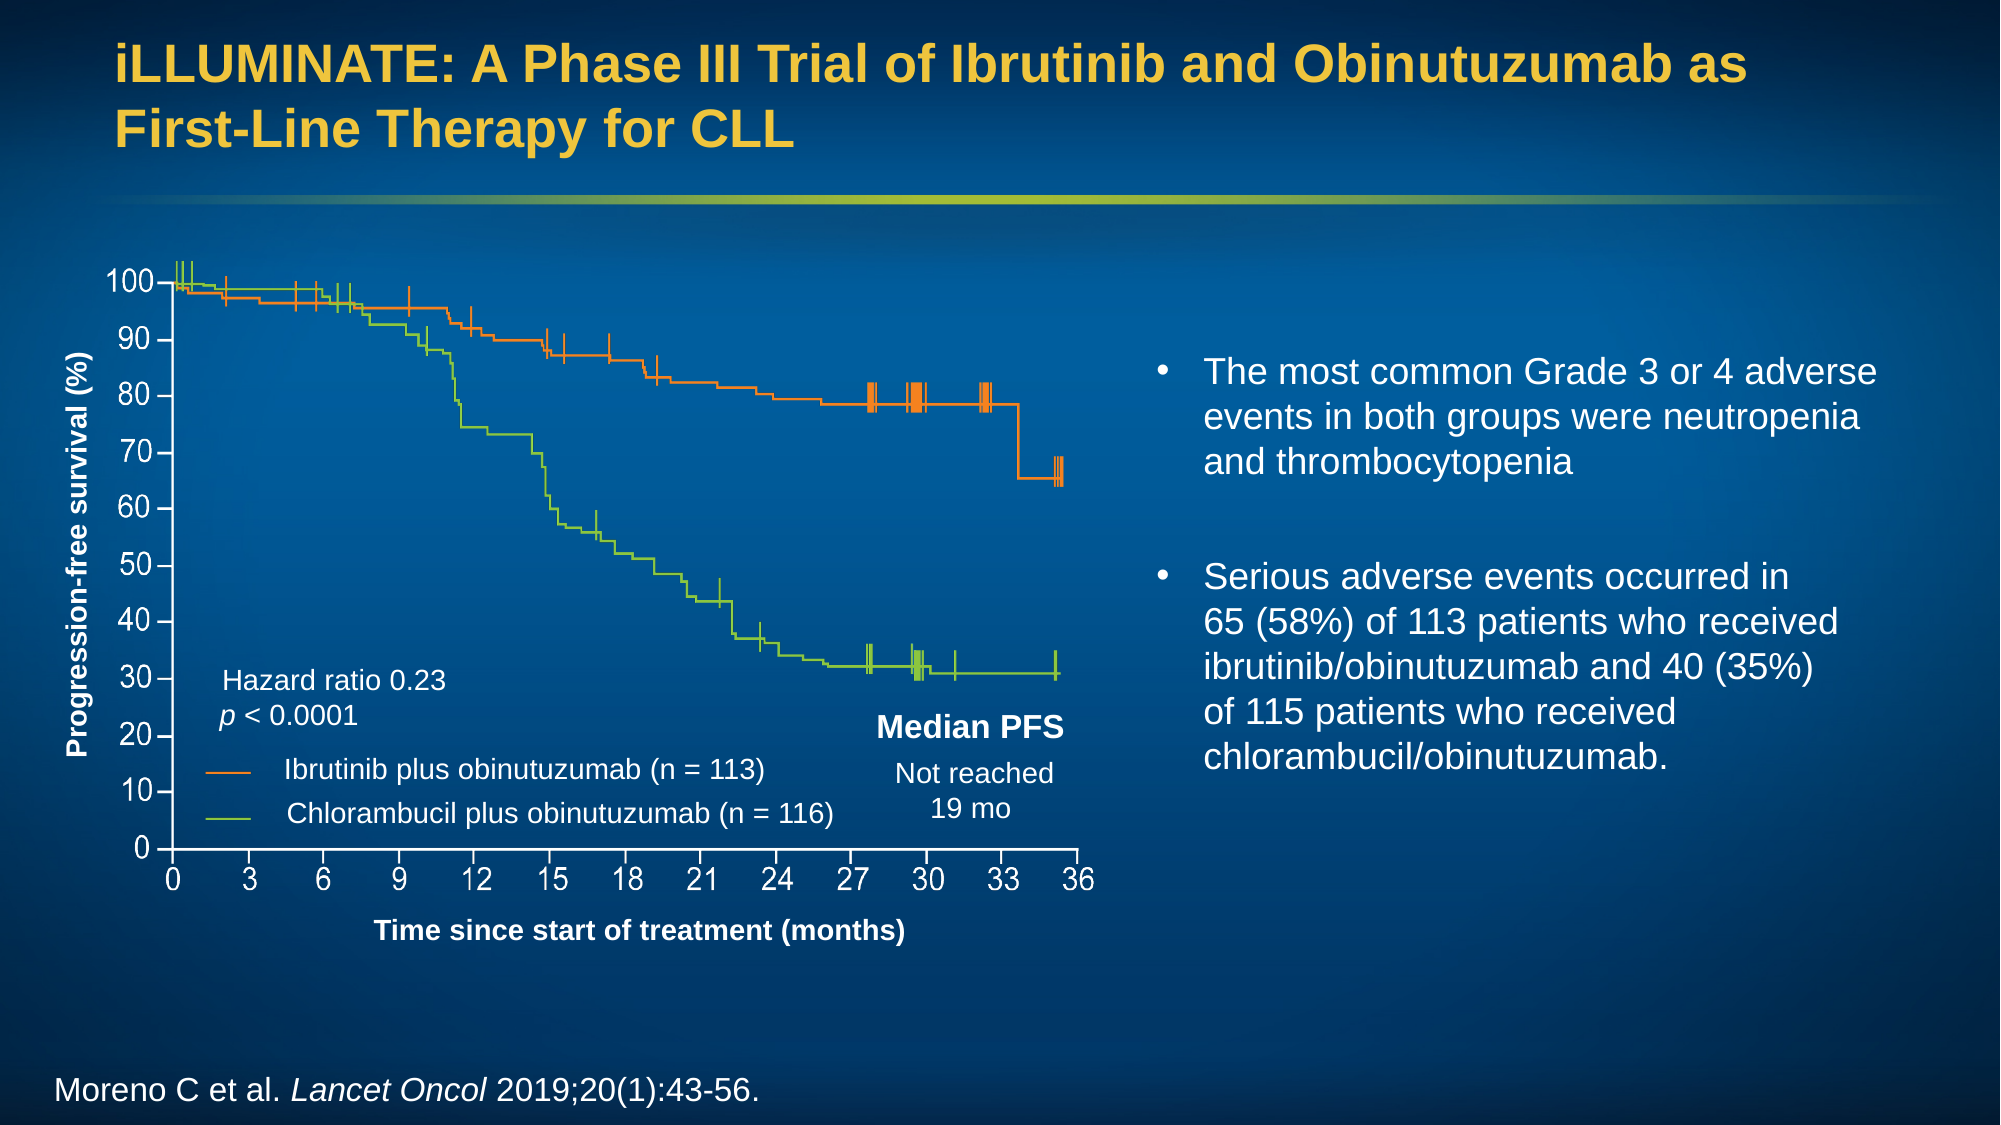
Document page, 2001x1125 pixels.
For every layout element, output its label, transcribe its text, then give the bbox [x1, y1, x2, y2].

title iLLUMINATE: A Phase III Trial of Ibrutinib and Obinutuzumab as First-Line Therapy for CLL [99, 0, 1900, 188]
text_box The most common Grade 3 or 4 adverse events in both groups were neutropenia and thrombocytopenia Serious adverse events occurred in 65 (58%) of 113 patients who received ibrutinib/obinutuzumab and 40 (35%) of 115 patients who received chlorambucil/obinutuzumab. [1141, 339, 1915, 785]
picture [0, 0, 2000, 1125]
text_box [49, 254, 1094, 959]
text_box Moreno C et al. Lancet Oncol 2019;20(1):43-56. [23, 1043, 1824, 1123]
